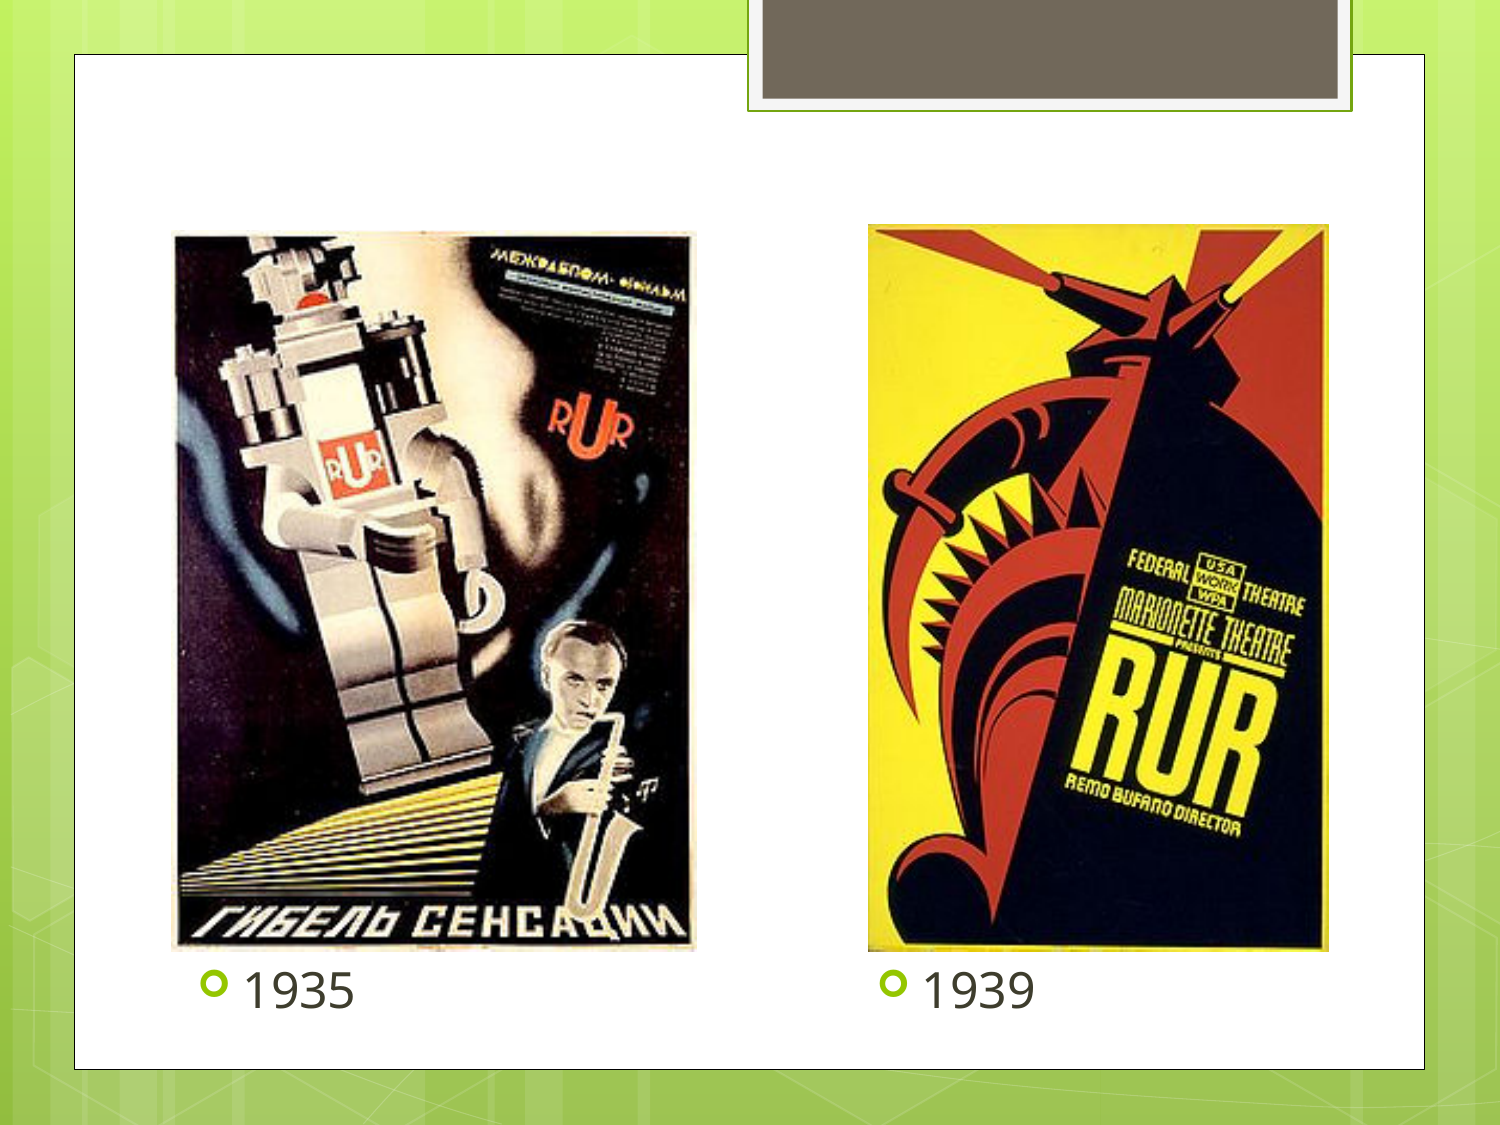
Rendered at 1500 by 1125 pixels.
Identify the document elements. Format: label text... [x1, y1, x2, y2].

text_box 1939 [850, 951, 1347, 1064]
list 1935 [171, 961, 668, 1064]
picture [170, 230, 697, 952]
picture [867, 224, 1330, 952]
